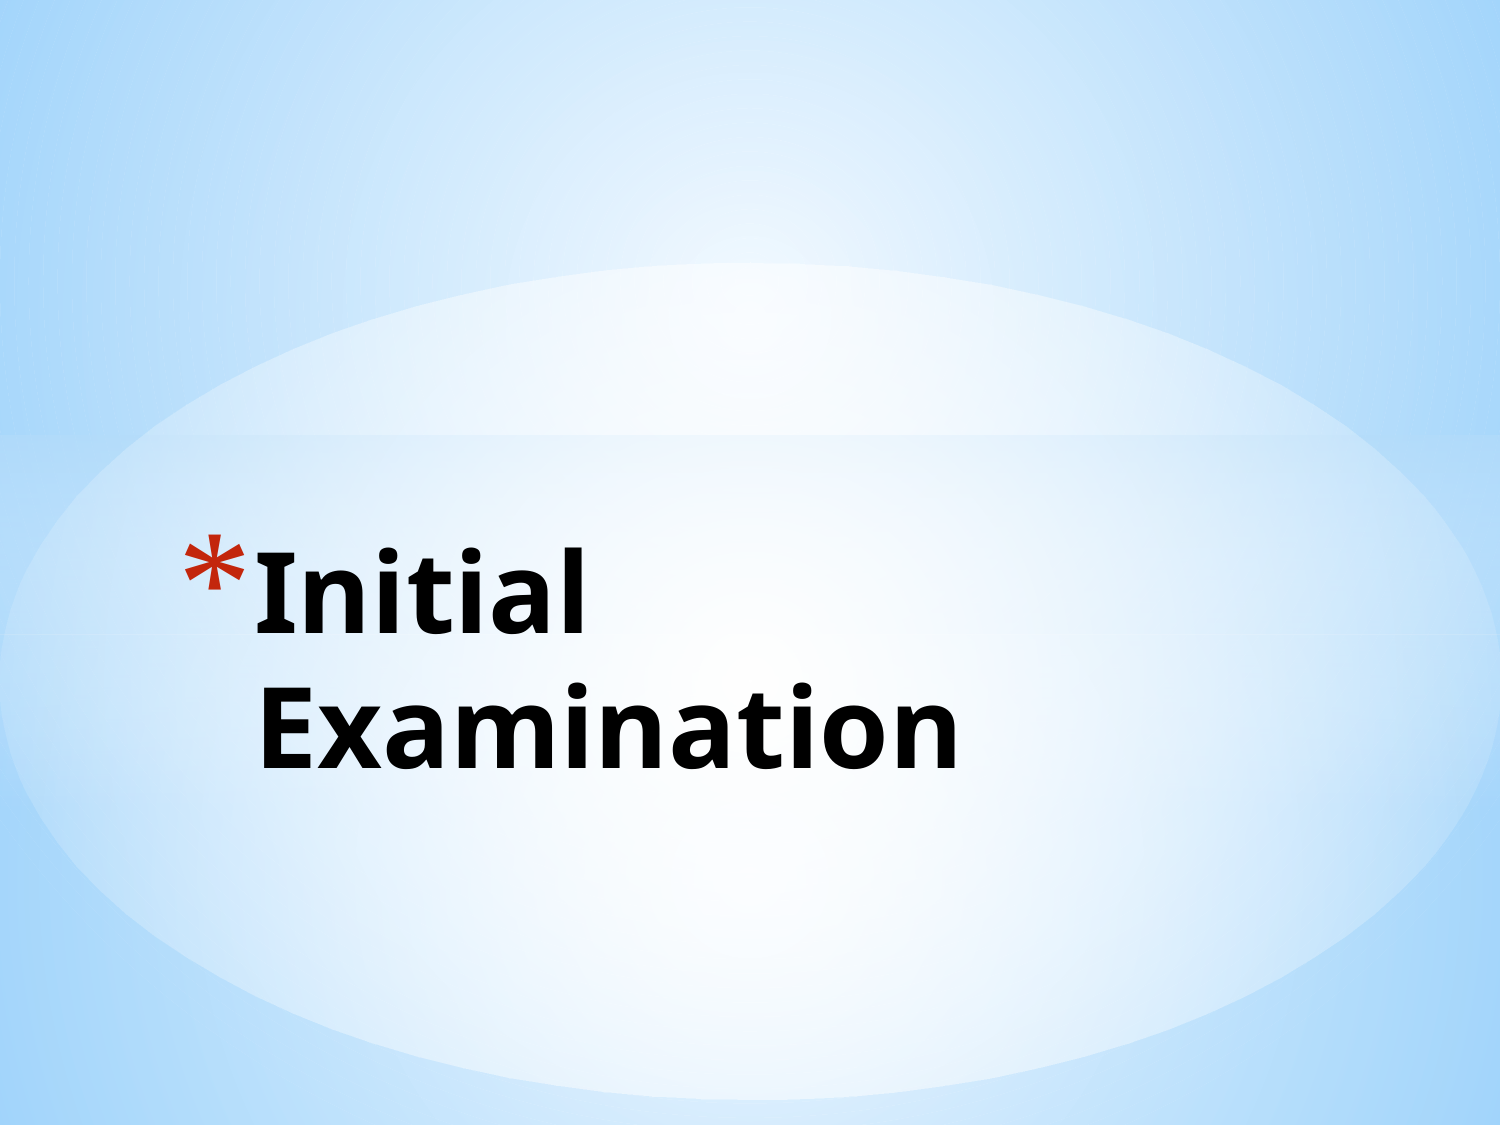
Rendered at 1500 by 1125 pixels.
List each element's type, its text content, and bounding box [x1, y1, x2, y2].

title Initial Examination [134, 513, 1312, 808]
